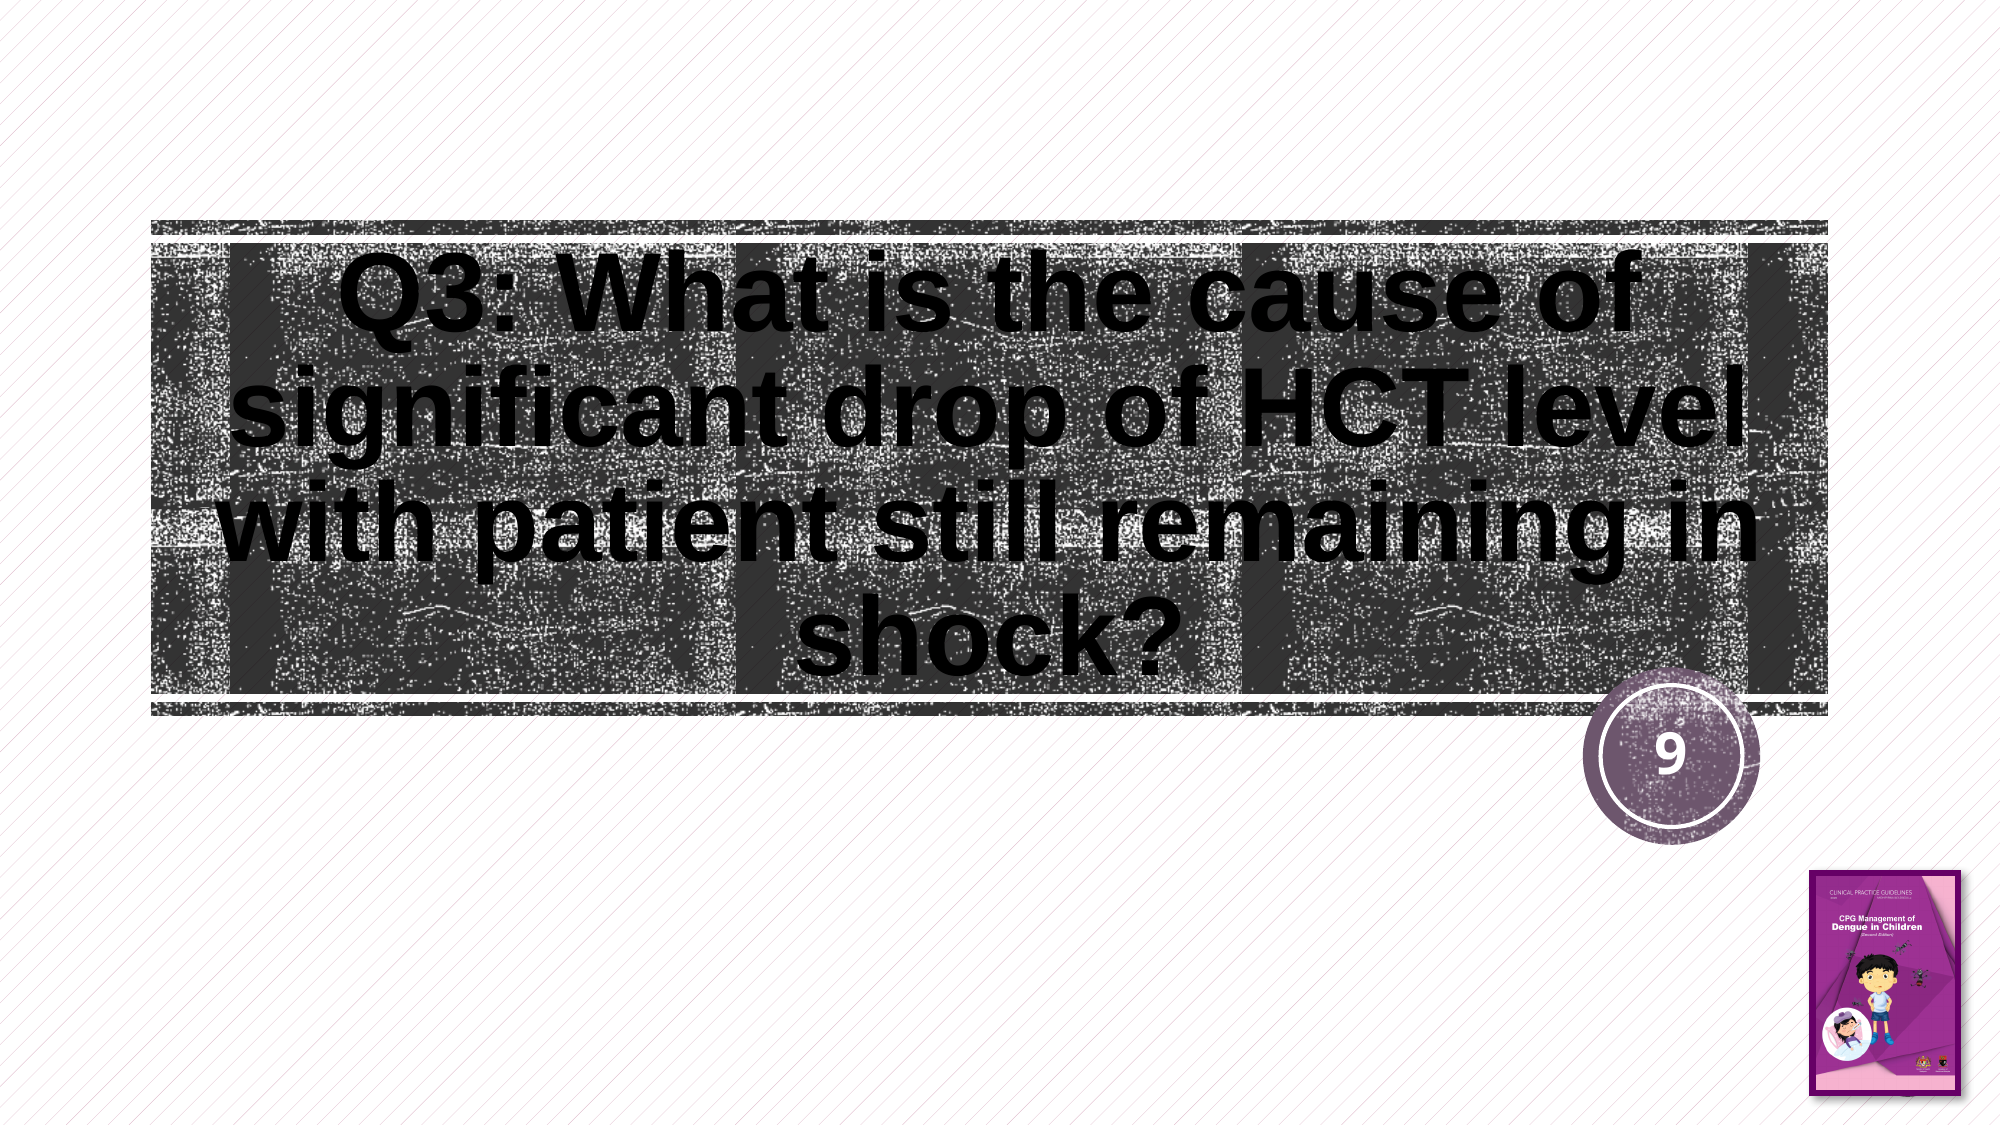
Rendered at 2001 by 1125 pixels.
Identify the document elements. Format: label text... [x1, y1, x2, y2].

slide_number 9 [1573, 703, 1770, 809]
picture [1816, 876, 1955, 1090]
title Q3: What is the cause of significant drop of HCT level with patient still remaining in shock? [172, 234, 1808, 704]
